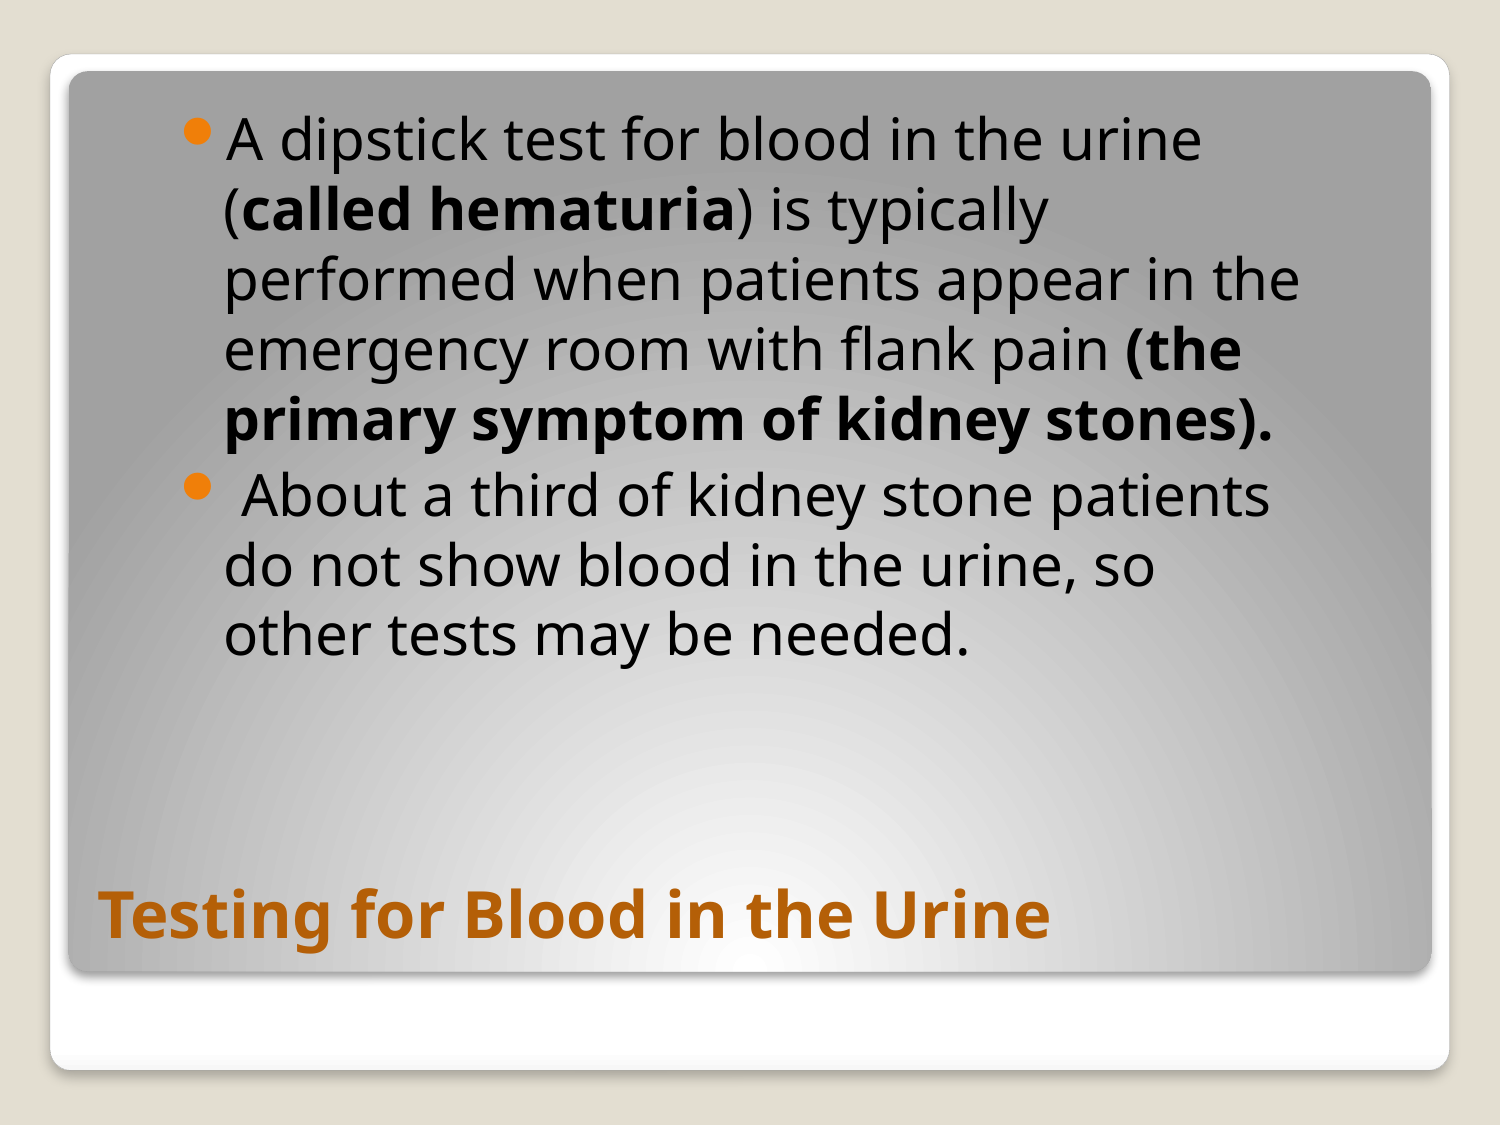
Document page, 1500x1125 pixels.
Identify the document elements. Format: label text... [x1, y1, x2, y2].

list A dipstick test for blood in the urine (called hematuria) is typically performed when patients appear in the emergency room with flank pain (the primary symptom of kidney stones). About a third of kidney stone patients do not show blood in the urine, so other tests may be needed. [150, 87, 1325, 925]
title Testing for Blood in the Urine [82, 864, 1425, 1038]
